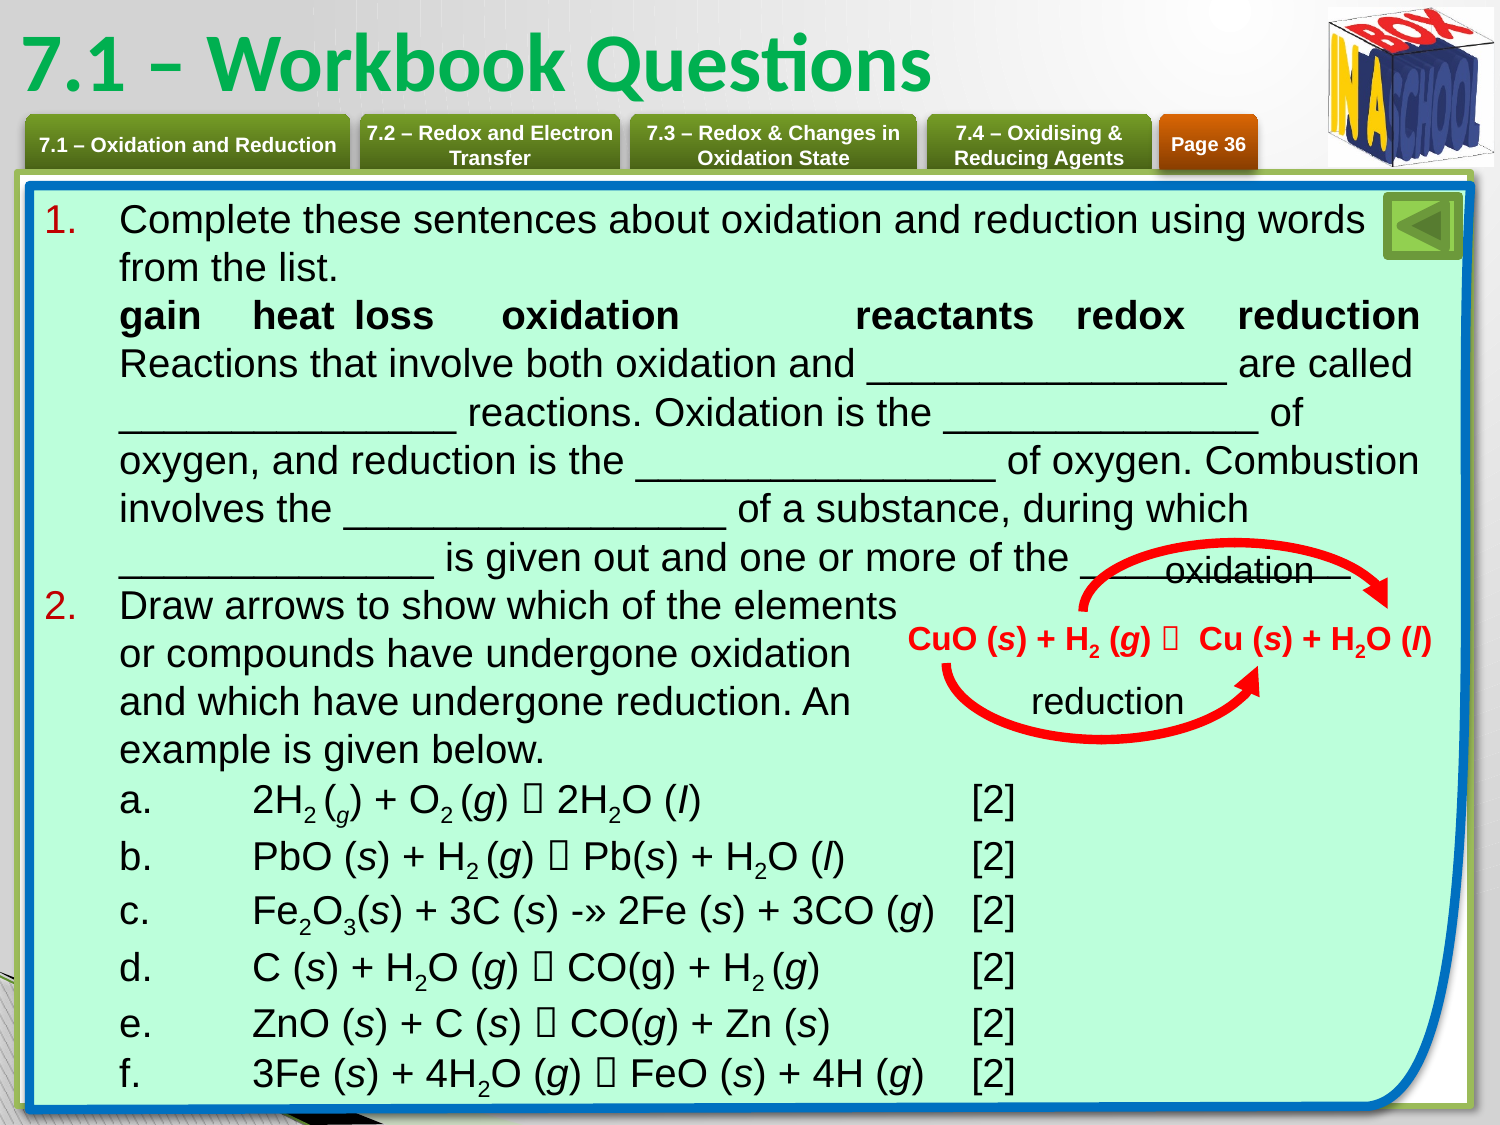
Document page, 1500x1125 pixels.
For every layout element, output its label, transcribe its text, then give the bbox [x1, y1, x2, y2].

title 7.1 – Workbook Questions [5, 7, 1270, 110]
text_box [1080, 542, 1389, 681]
text_box Complete these sentences about oxidation and reduction using words from the list. gain heat loss oxidation reactants redox reduction Reactions that involve both oxidation and ________________ are called _______________ reactions. Oxidation is the ______________ of oxygen, and reduction is the ________________ of oxygen. Combustion involves the _________________ of a substance, during which ______________ is given out and one or more of the ____________. Draw arrows to show which of the elements or compounds have undergone oxidation and which have undergone reduction. An example is given below. a. 2H2 (g) + O2 (g)  2H2O (I) [2] b. PbO (s) + H2 (g)  Pb(s) + H2O (l) [2] c. Fe2O3(s) + 3C (s) -» 2Fe (s) + 3CO (g) [2] d. C (s) + H2O (g)  CO(g) + H2 (g) [2] e. ZnO (s) + C (s)  CO(g) + Zn (s) [2] f. 3Fe (s) + 4H2O (g)  FeO (s) + 4H (g) [2] [29, 185, 1471, 1110]
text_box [943, 586, 1259, 740]
text_box CuO (s) + H2 (g)  Cu (s) + H2O (l) [803, 609, 937, 670]
picture [281, 1114, 303, 1125]
text_box CuO (s) + H2 (g)  Cu (s) + H2O (l) [1394, 609, 1448, 670]
picture [1328, 7, 1495, 167]
text_box Page 36 [1159, 113, 1258, 170]
text_box [1383, 192, 1463, 260]
